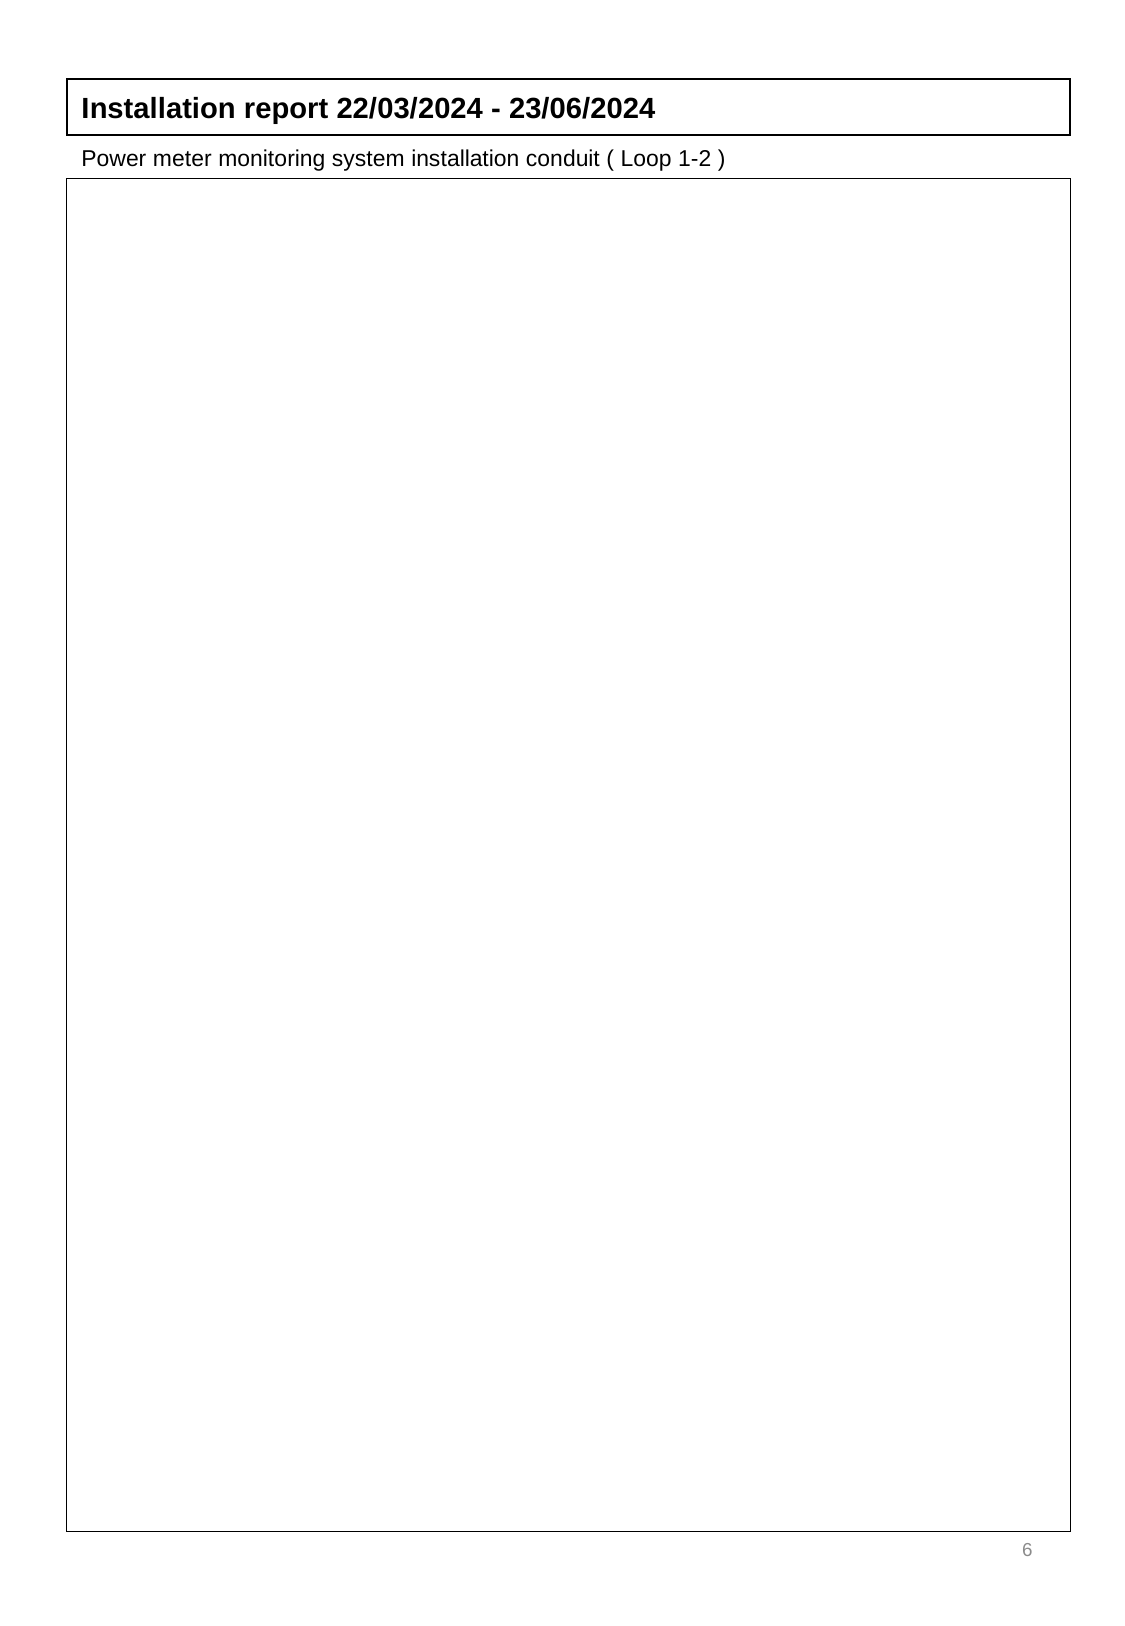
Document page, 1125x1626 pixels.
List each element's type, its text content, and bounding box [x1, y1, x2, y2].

slide_number 6 [794, 1532, 1048, 1593]
text_box Installation report 22/03/2024 - 23/06/2024 [66, 78, 1071, 136]
text_box [66, 179, 1071, 1532]
text_box Power meter monitoring system installation conduit ( Loop 1-2 ) [66, 136, 1071, 179]
